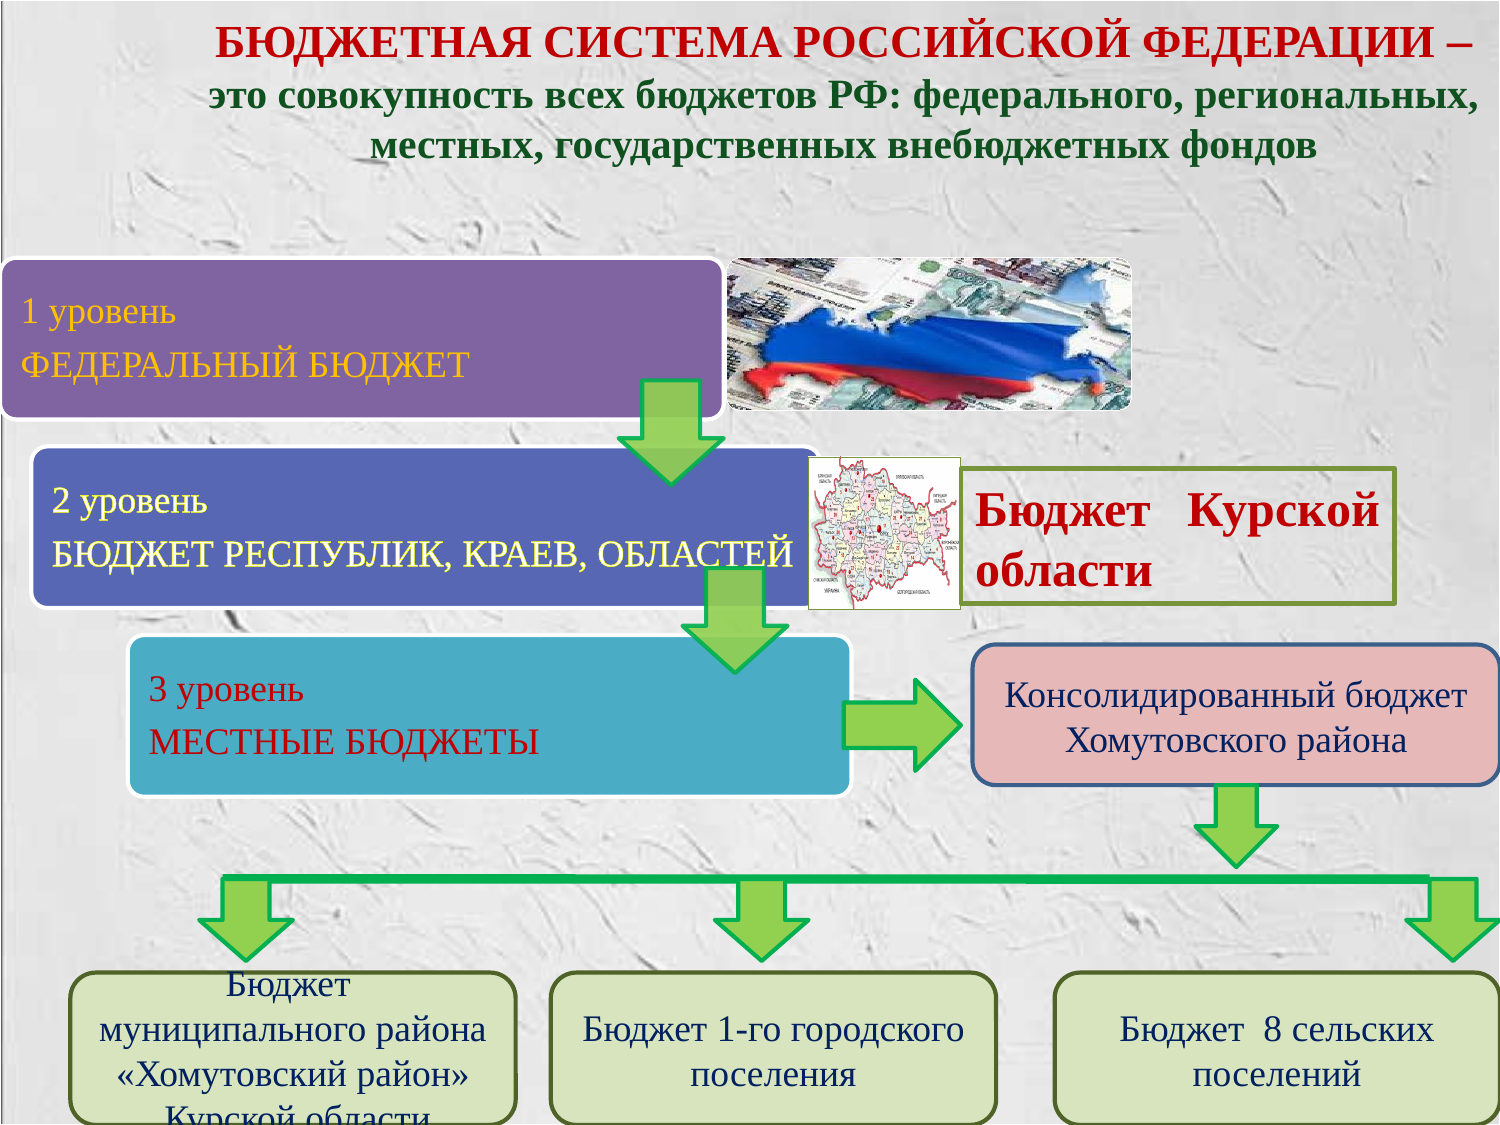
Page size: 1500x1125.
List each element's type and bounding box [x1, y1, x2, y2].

picture [0, 0, 1500, 1125]
text_box [0, 257, 852, 798]
